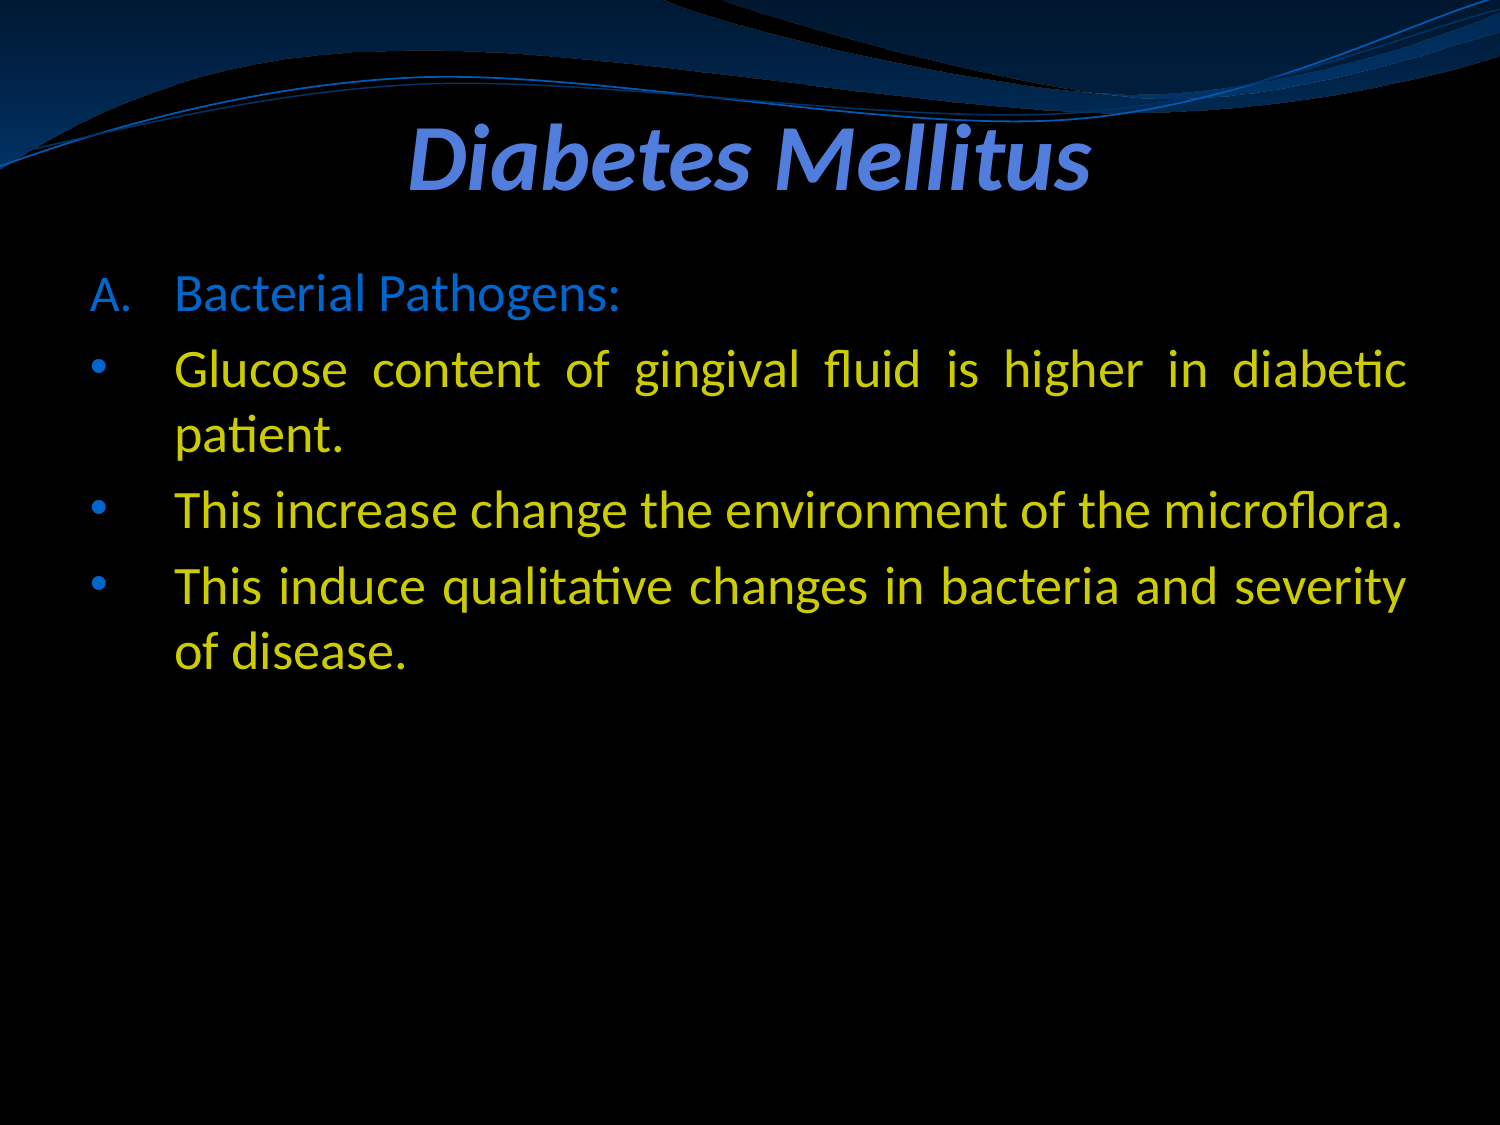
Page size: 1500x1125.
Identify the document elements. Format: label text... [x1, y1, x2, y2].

list Bacterial Pathogens: Glucose content of gingival fluid is higher in diabetic patient. This increase change the environment of the microflora. This induce qualitative changes in bacteria and severity of disease. [75, 249, 1425, 1038]
title Diabetes Mellitus [75, 87, 1425, 210]
